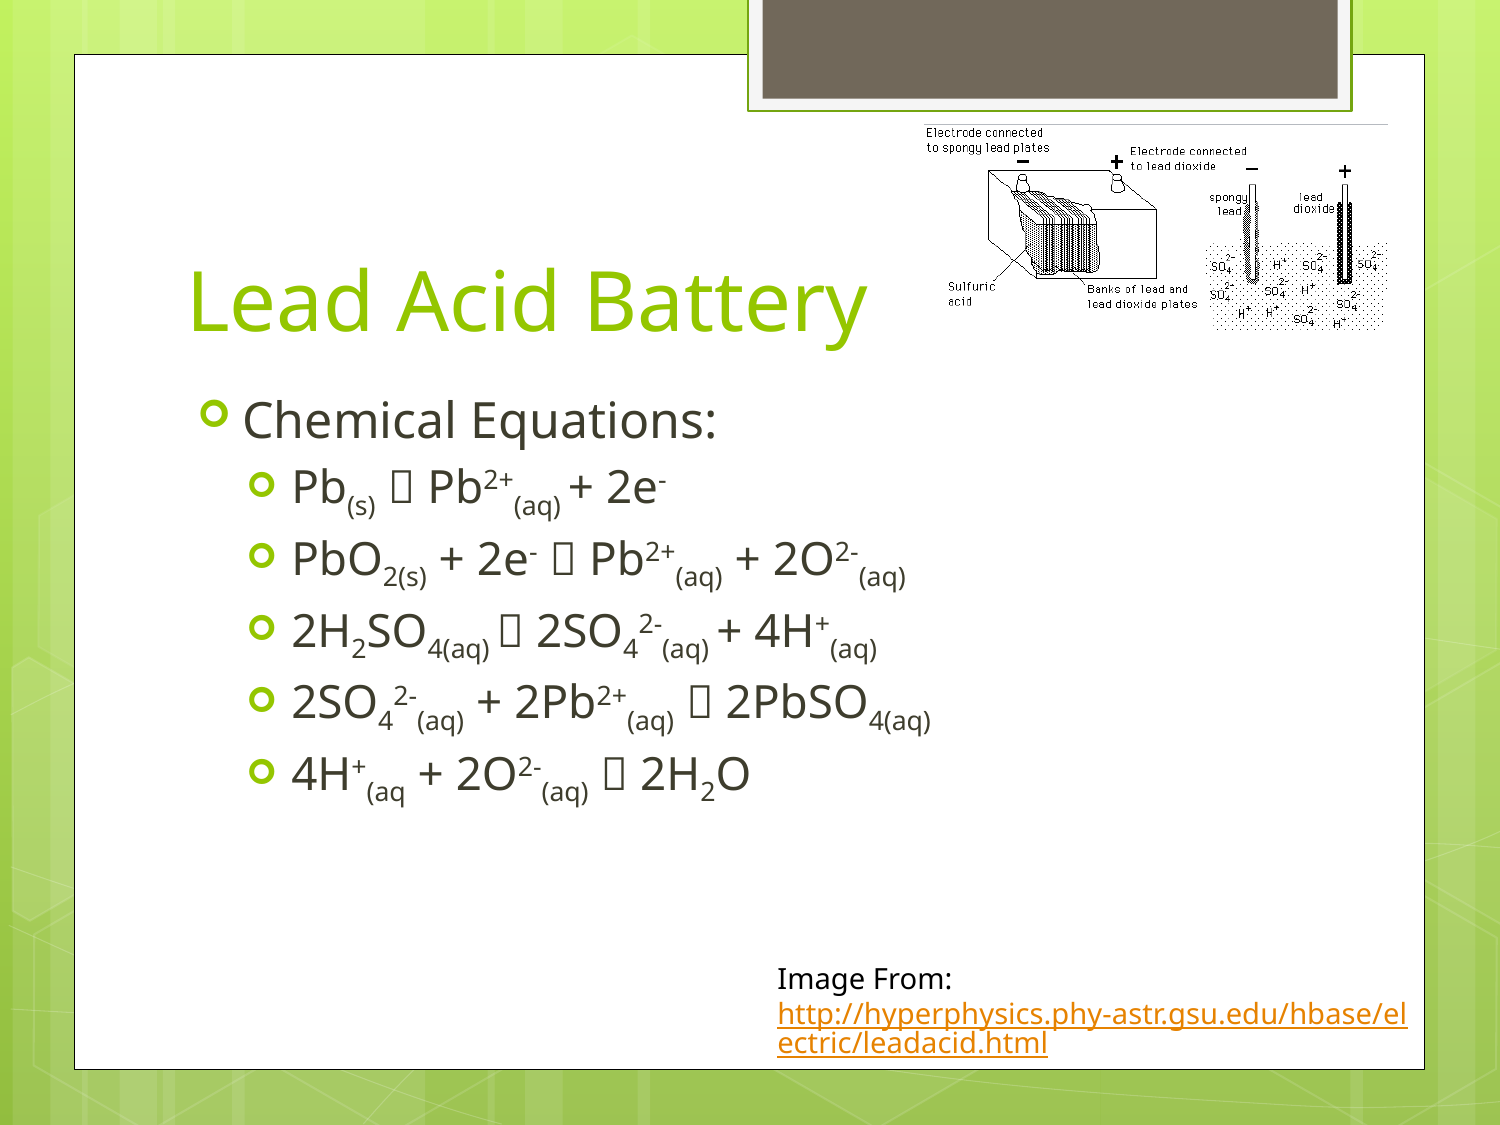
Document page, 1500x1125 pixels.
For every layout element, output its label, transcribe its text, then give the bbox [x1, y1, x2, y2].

text_box Image From: http://hyperphysics.phy-astr.gsu.edu/hbase/electric/leadacid.html [762, 953, 1425, 1043]
picture [924, 124, 1388, 336]
title Lead Acid Battery [171, 168, 1324, 357]
list Chemical Equations: Pb(s)  Pb2+(aq) + 2e- PbO2(s) + 2e-  Pb2+(aq) + 2O2-(aq) 2H2SO4(aq)  2SO42-(aq) + 4H+(aq) 2SO42-(aq) + 2Pb2+(aq)  2PbSO4(aq) 4H+(aq + 2O2-(aq)  2H2O [171, 381, 1283, 957]
